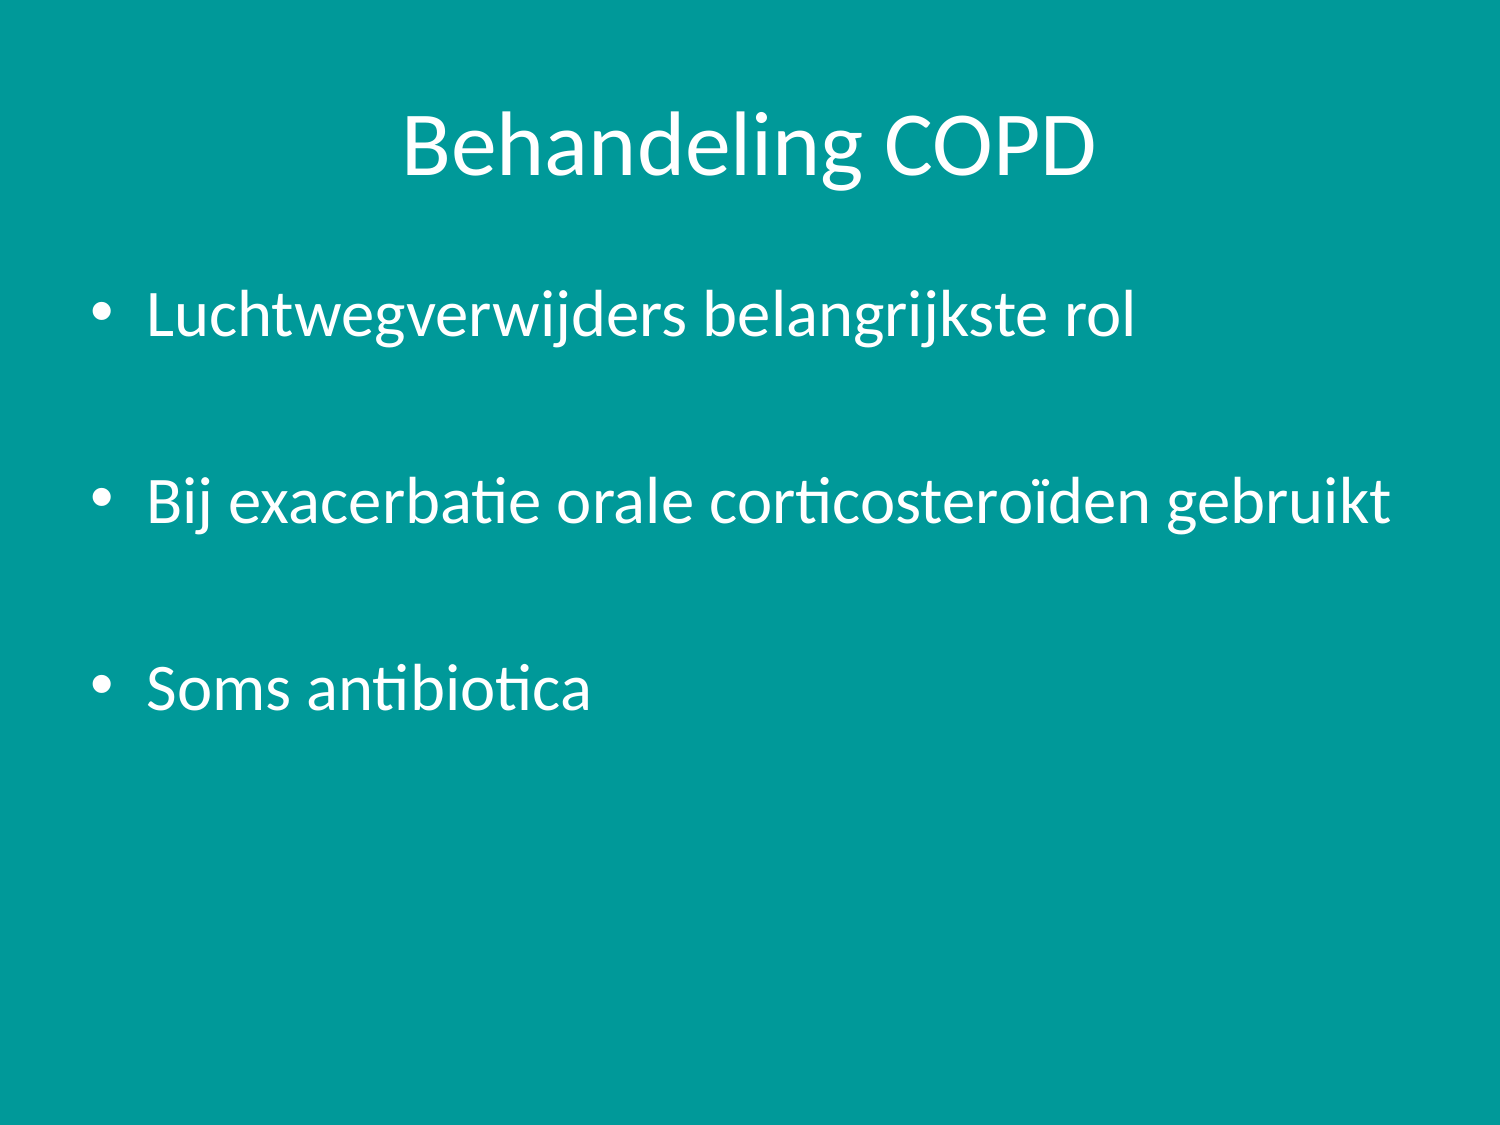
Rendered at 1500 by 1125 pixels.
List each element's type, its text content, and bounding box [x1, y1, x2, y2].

list Luchtwegverwijders belangrijkste rol Bij exacerbatie orale corticosteroïden gebruikt Soms antibiotica [75, 262, 1425, 1005]
title Behandeling COPD [75, 45, 1425, 233]
